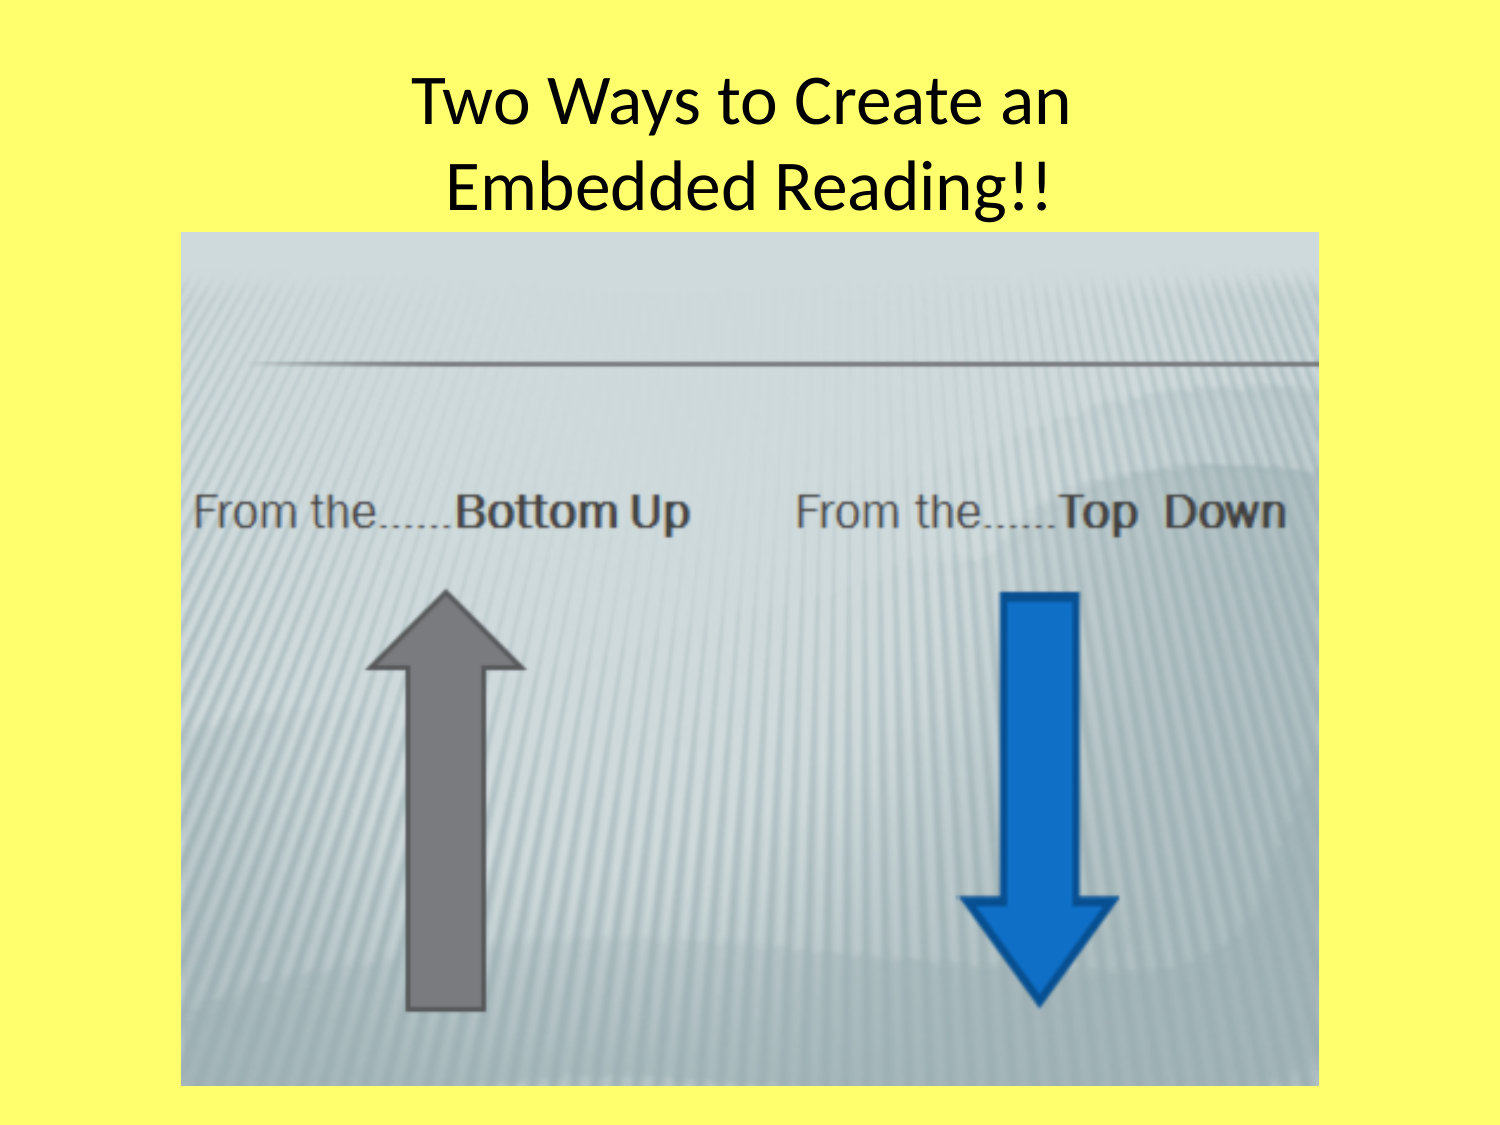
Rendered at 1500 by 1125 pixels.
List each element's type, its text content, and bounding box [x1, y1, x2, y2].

title Two Ways to Create an Embedded Reading!! [75, 45, 1425, 233]
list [180, 231, 1320, 1087]
